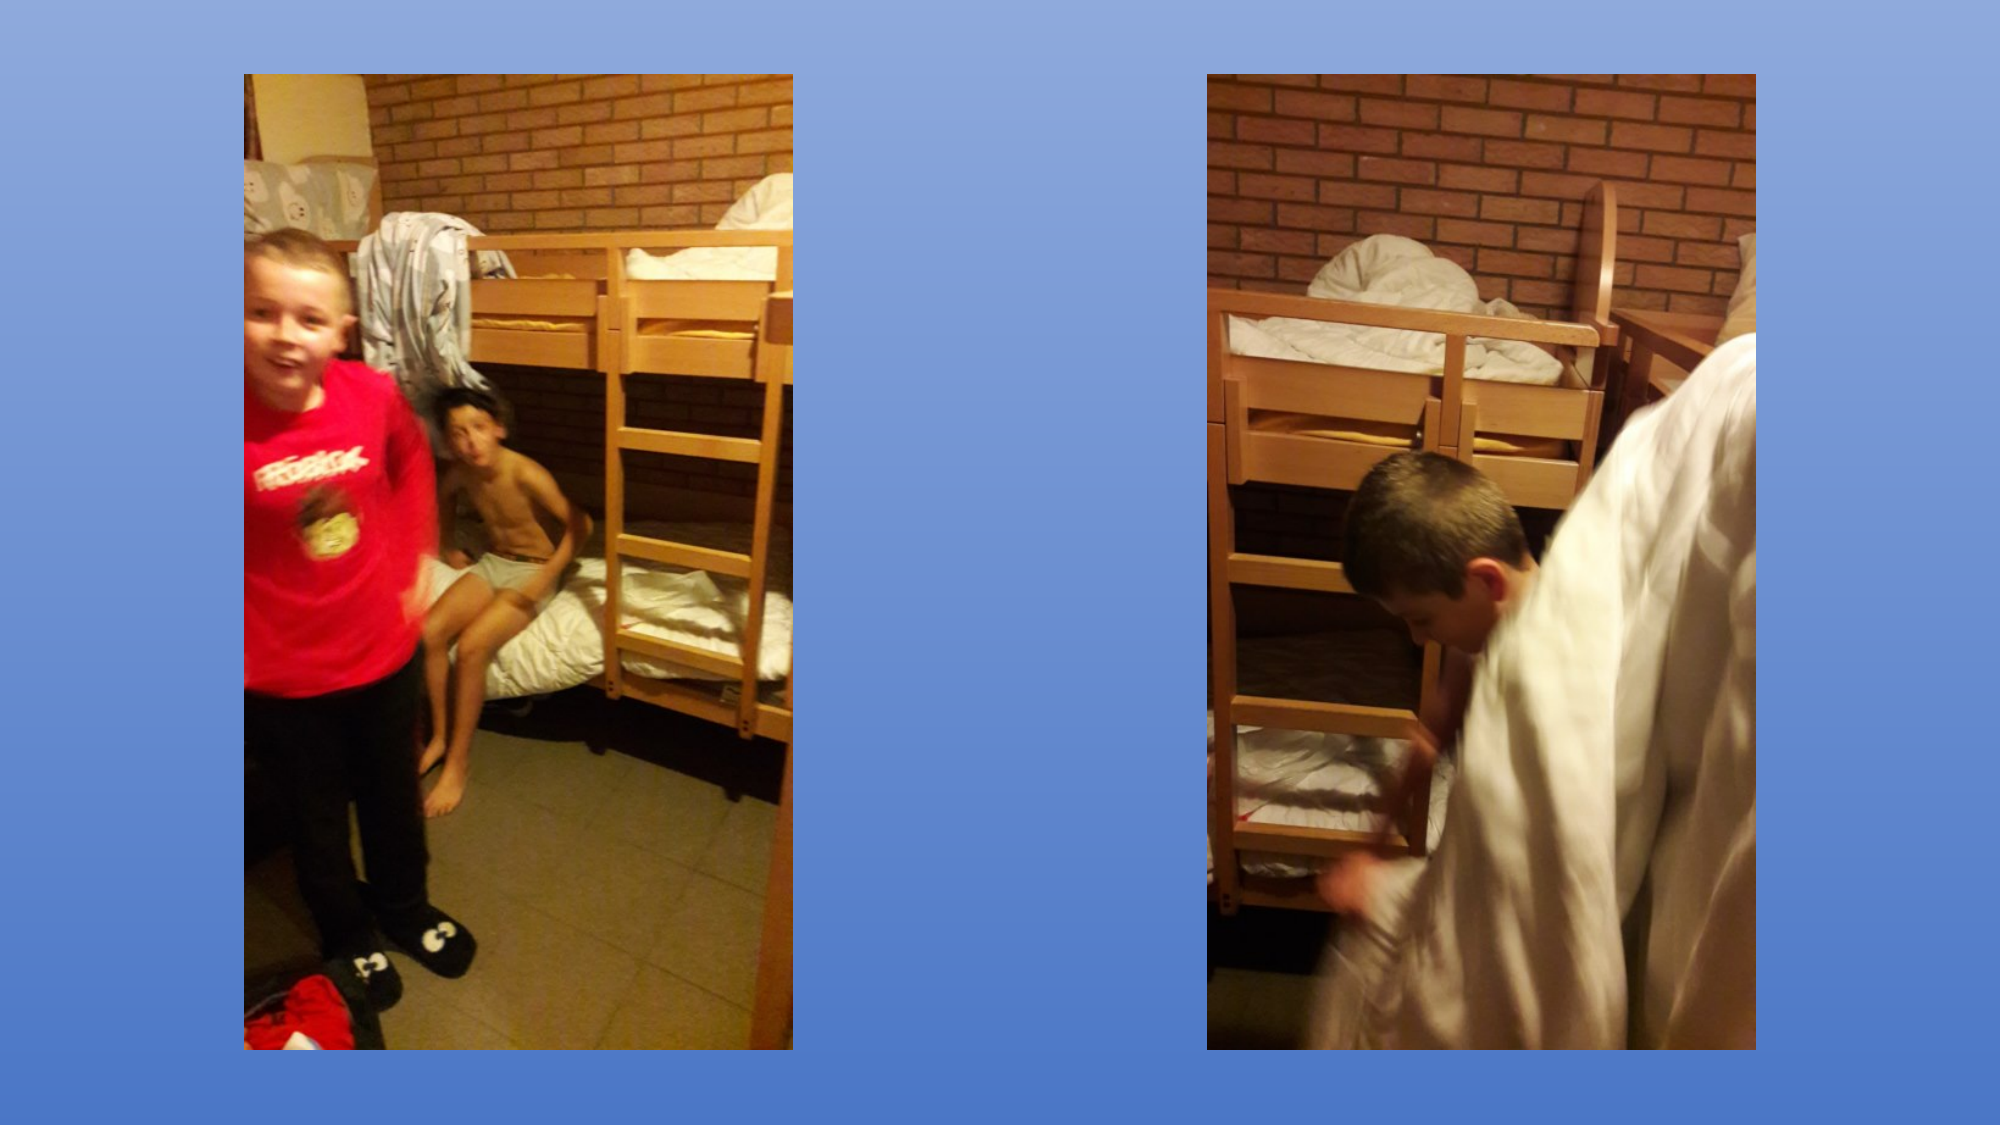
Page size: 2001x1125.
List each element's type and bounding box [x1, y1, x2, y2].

picture [1206, 74, 1756, 1050]
picture [244, 74, 793, 1050]
